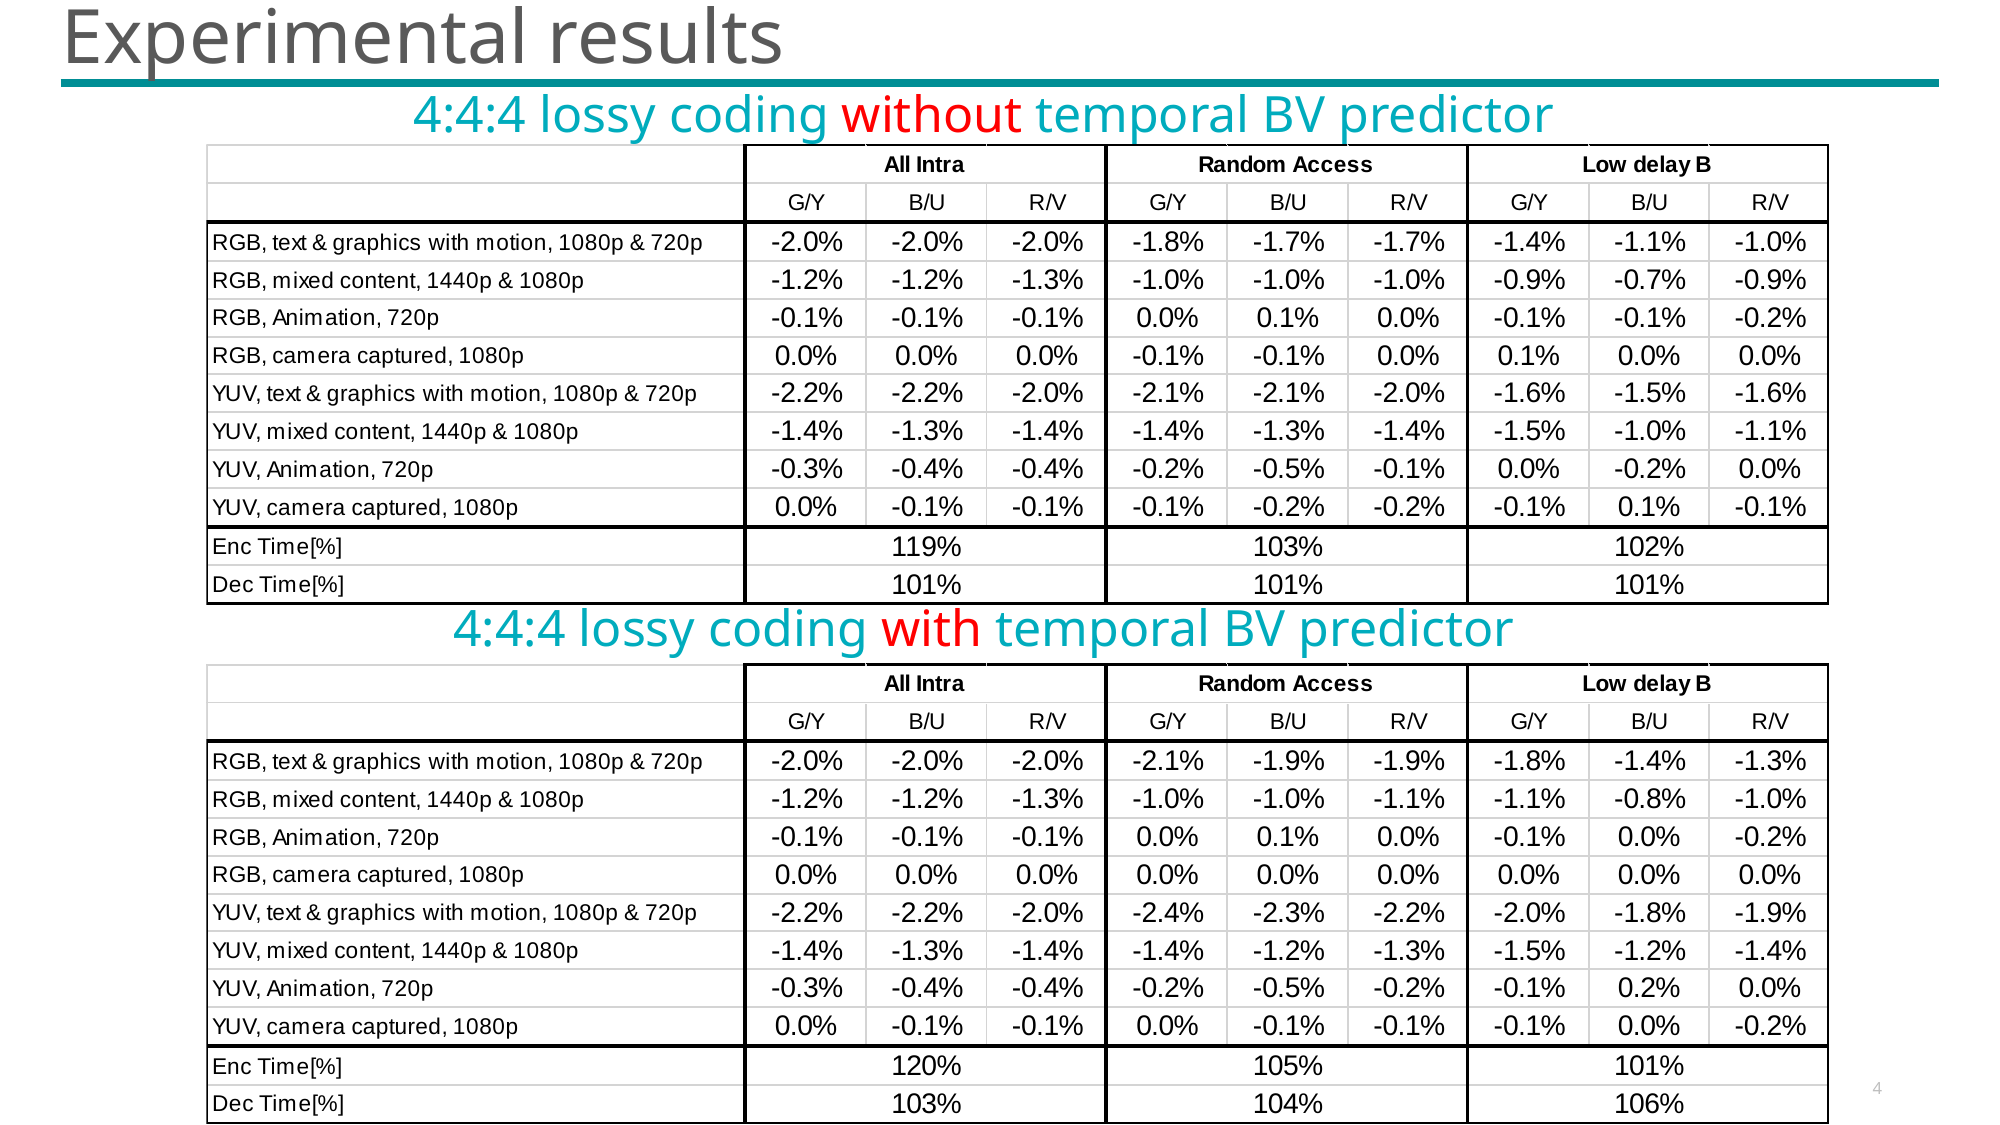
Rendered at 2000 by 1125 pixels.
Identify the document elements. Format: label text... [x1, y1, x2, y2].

text_box 4:4:4 lossy coding with temporal BV predictor [46, 601, 1922, 659]
picture [205, 663, 1832, 1125]
list 4:4:4 lossy coding without temporal BV predictor [46, 86, 1922, 145]
title Experimental results [46, 1, 1922, 85]
picture [205, 143, 1832, 607]
